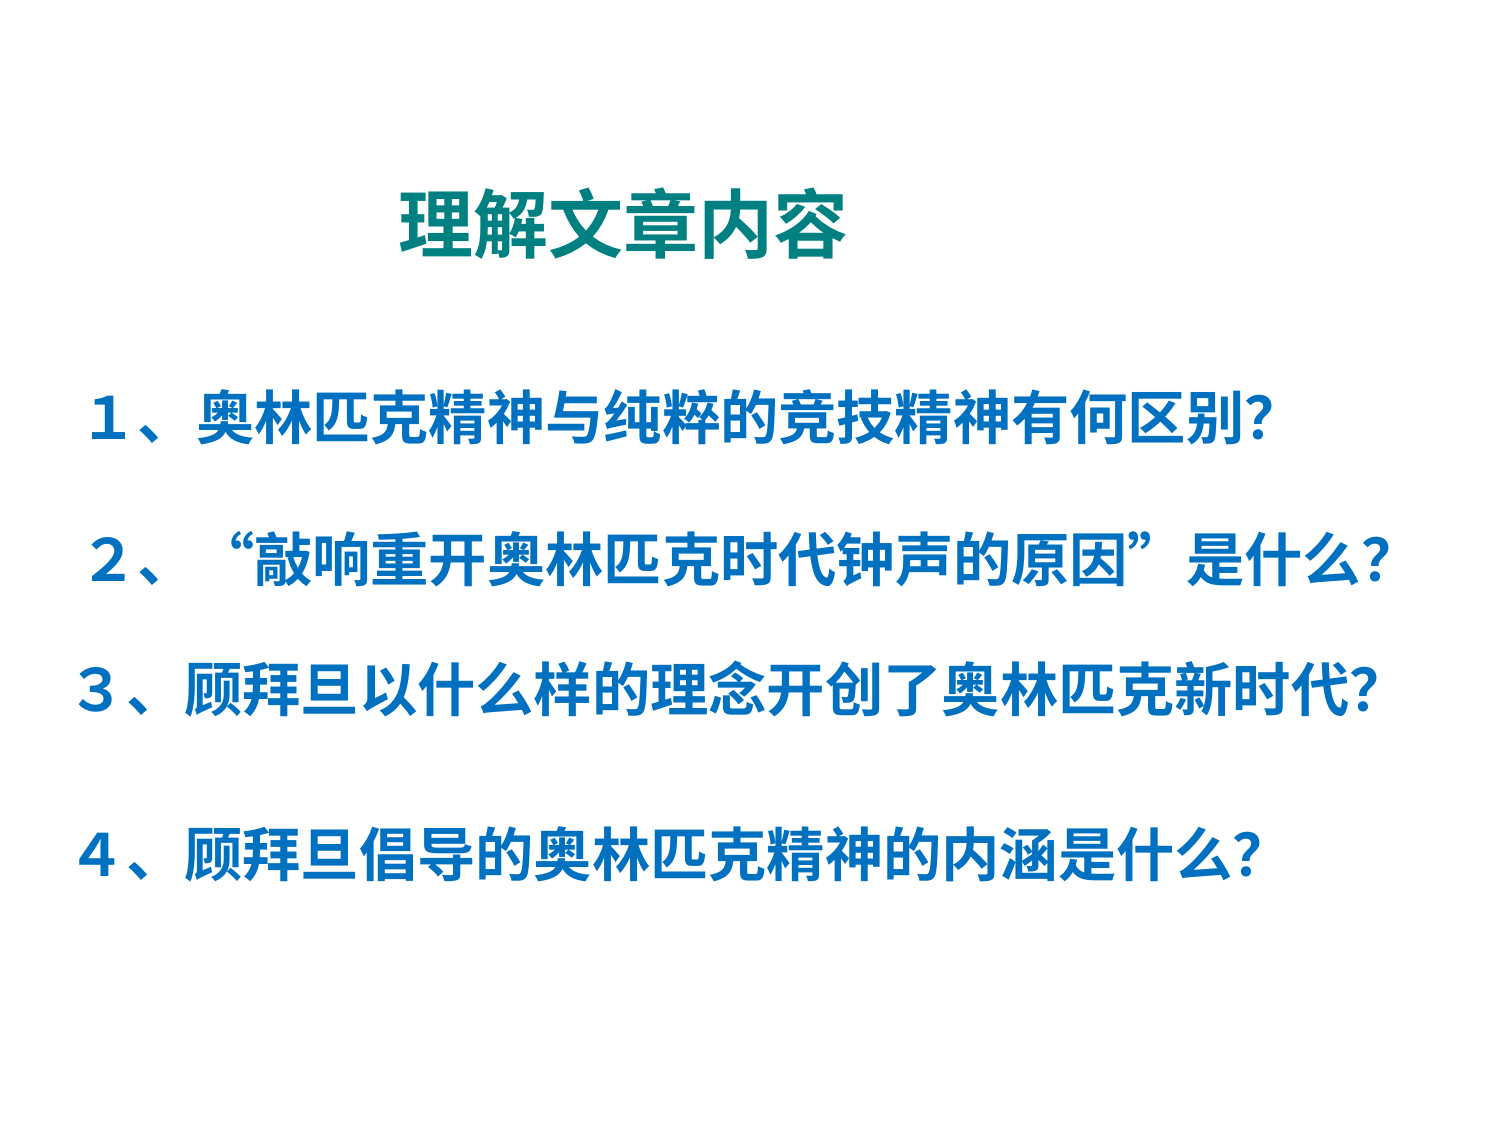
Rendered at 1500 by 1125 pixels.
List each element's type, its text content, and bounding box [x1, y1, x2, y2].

text_box ２、“敲响重开奥林匹克时代钟声的原因”是什么？ [64, 515, 1500, 601]
text_box ４、顾拜旦倡导的奥林匹克精神的内涵是什么？ [53, 810, 1376, 995]
text_box ３、顾拜旦以什么样的理念开创了奥林匹克新时代？ [53, 645, 1500, 830]
text_box １、奥林匹克精神与纯粹的竞技精神有何区别？ [64, 373, 1500, 459]
text_box 理解文章内容 [384, 170, 987, 275]
